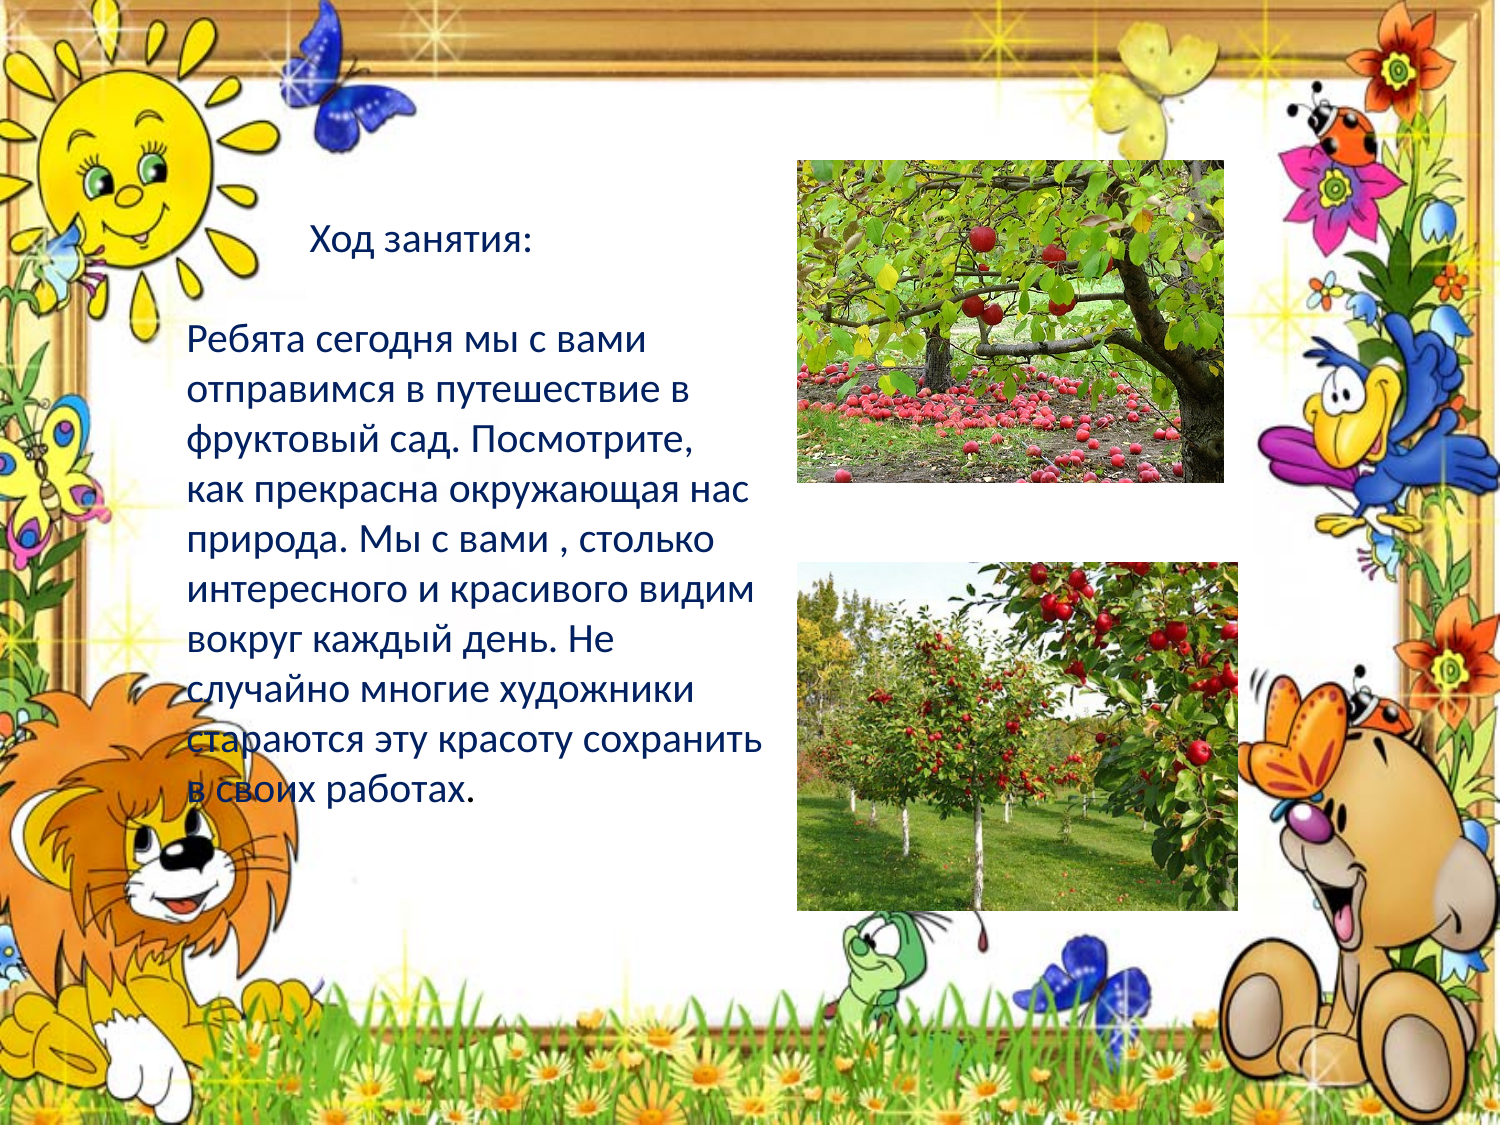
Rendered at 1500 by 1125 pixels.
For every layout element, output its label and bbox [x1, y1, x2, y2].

picture [796, 562, 1238, 911]
picture [796, 160, 1224, 483]
list [0, 0, 1500, 1125]
